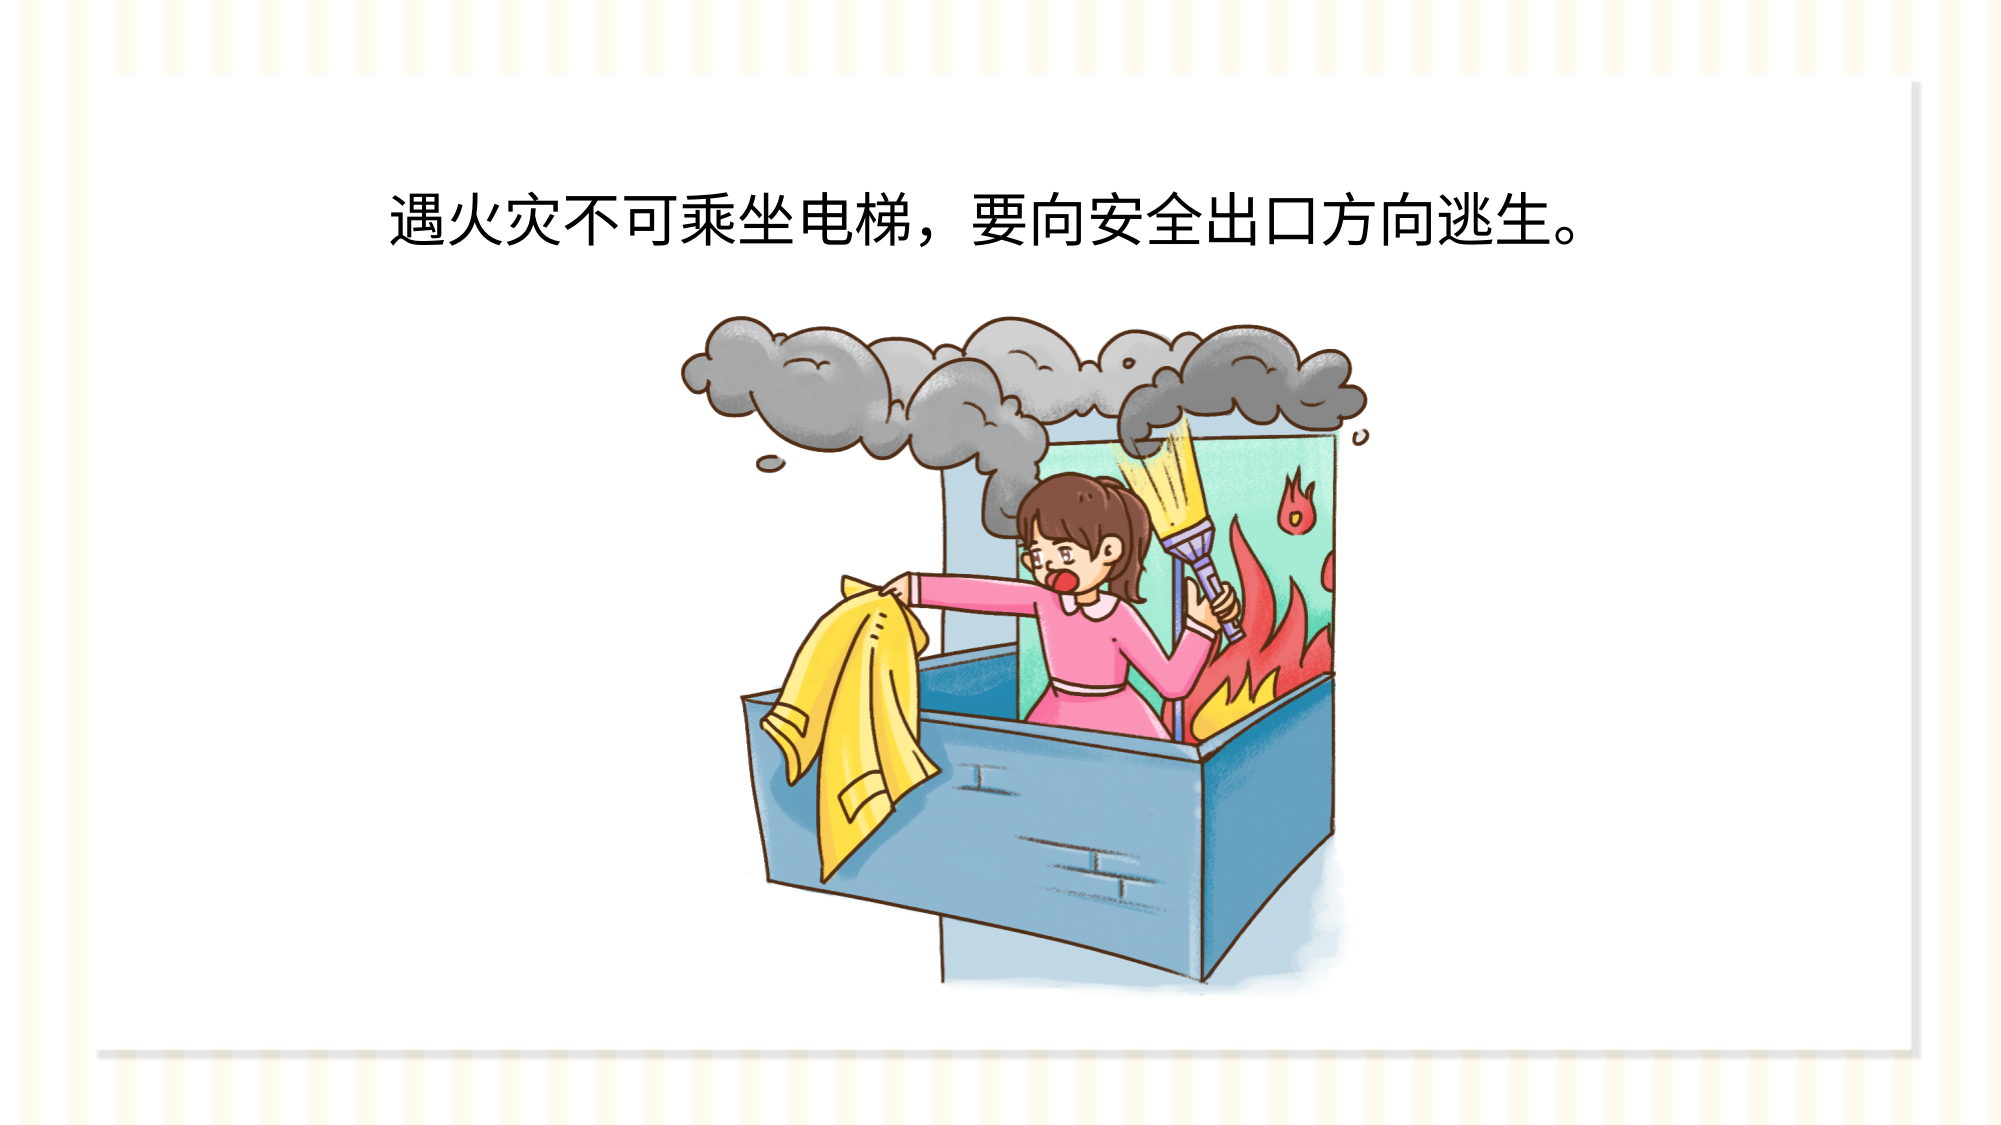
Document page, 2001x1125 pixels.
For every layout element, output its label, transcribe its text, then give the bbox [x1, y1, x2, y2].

picture [0, 0, 2001, 1125]
text_box 遇火灾不可乘坐电梯，要向安全出口方向逃生。 [178, 175, 1822, 261]
